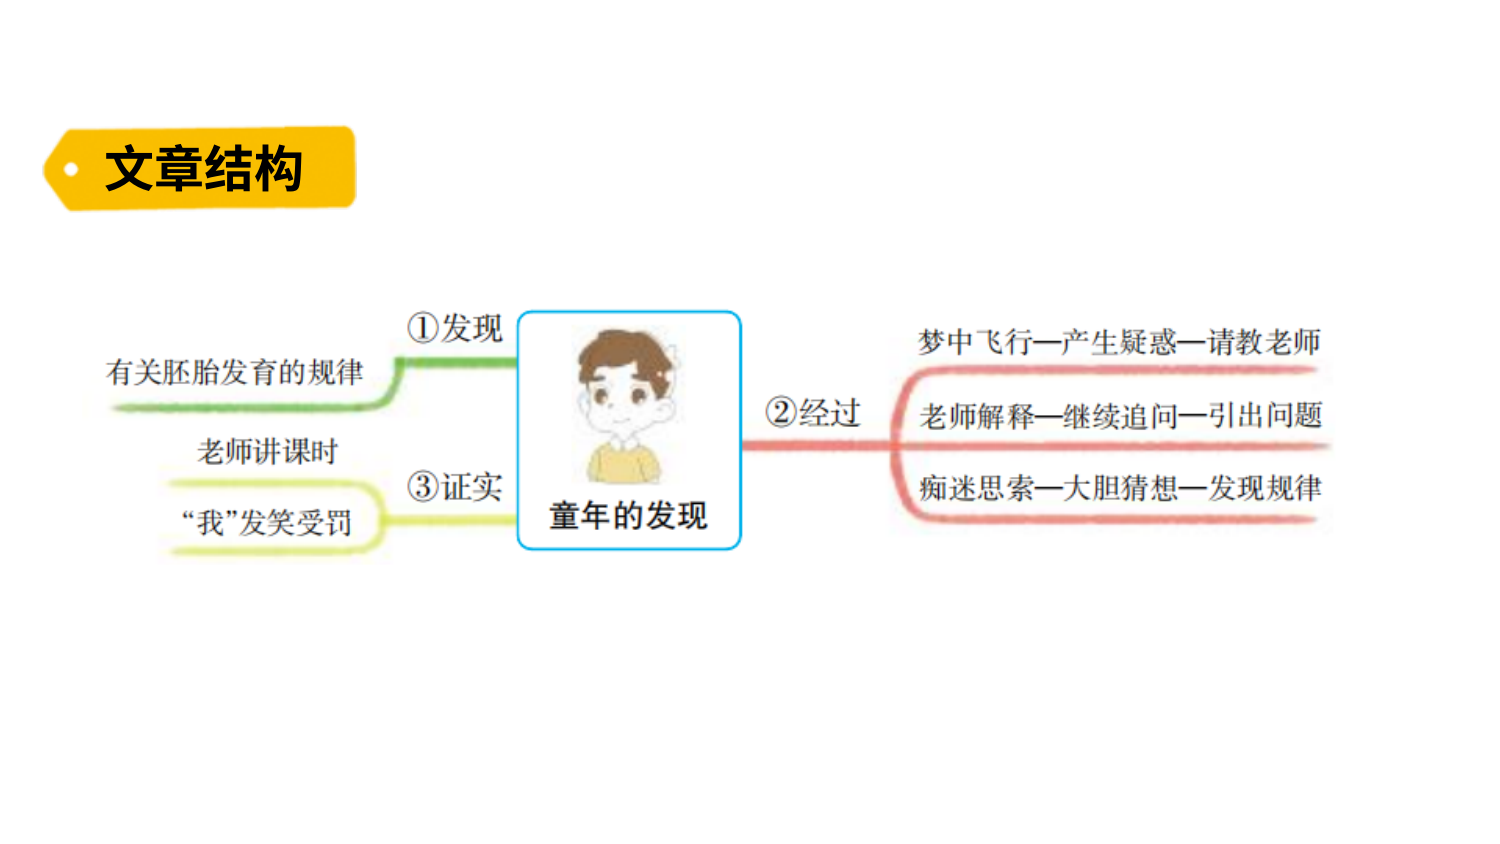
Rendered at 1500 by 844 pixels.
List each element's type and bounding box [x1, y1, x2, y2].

text_box [64, 244, 1500, 576]
picture [29, 120, 368, 216]
